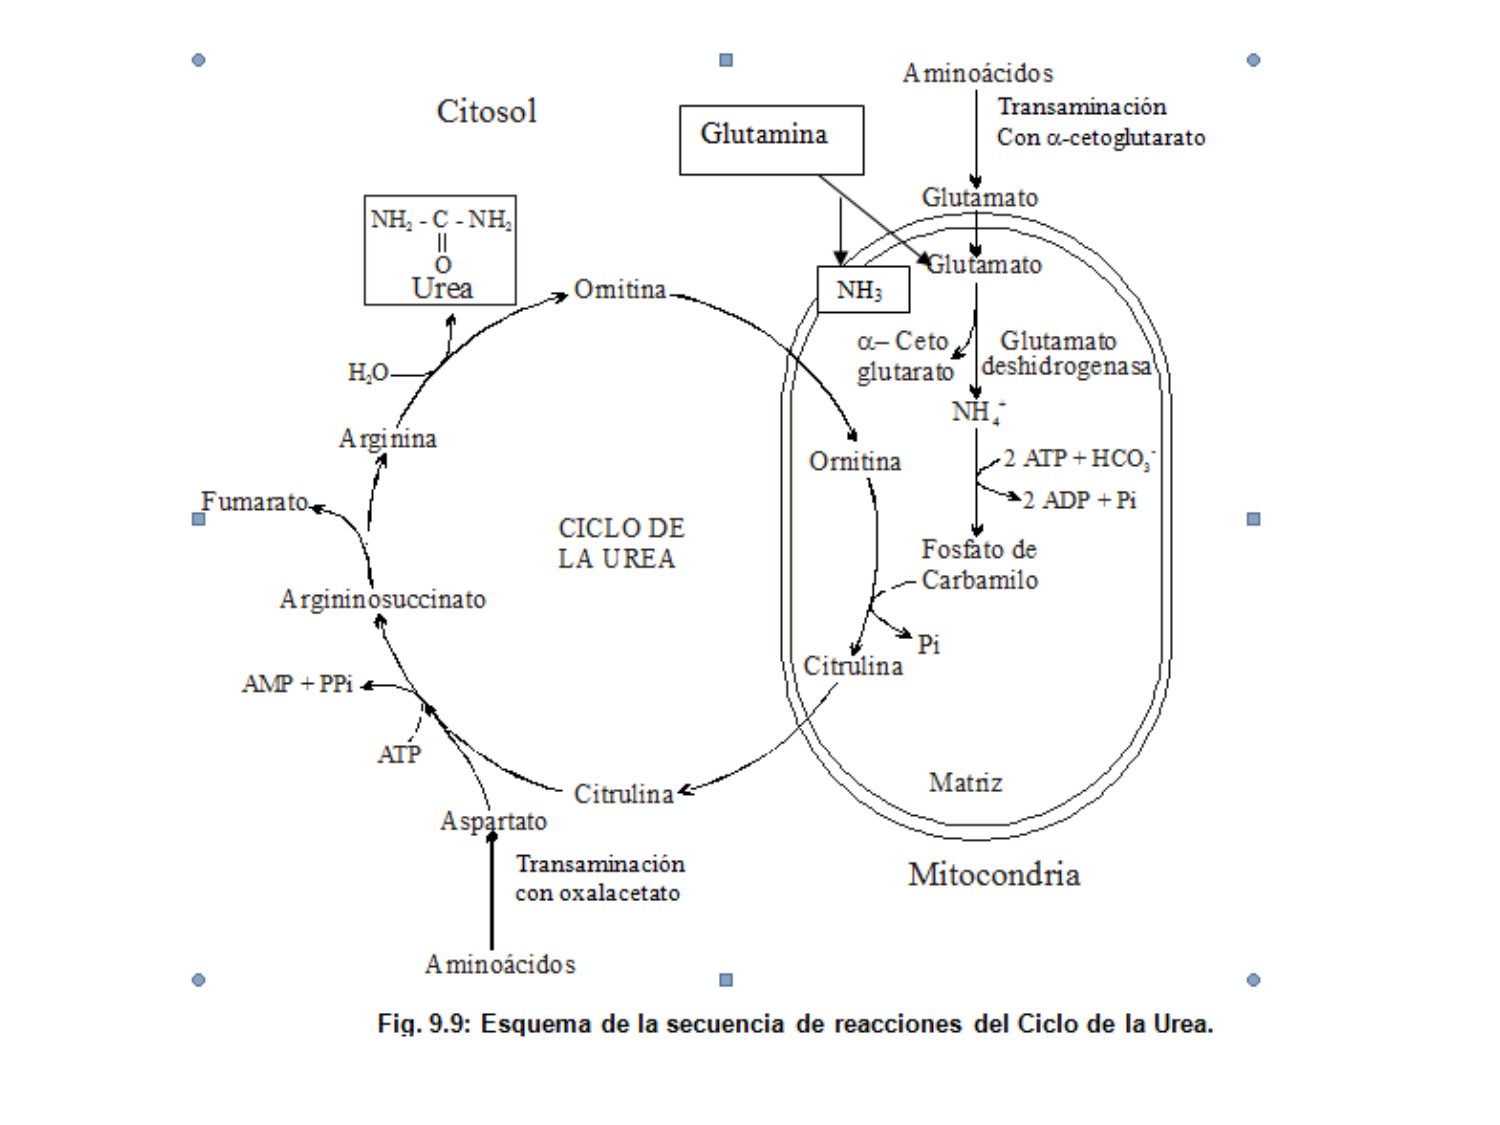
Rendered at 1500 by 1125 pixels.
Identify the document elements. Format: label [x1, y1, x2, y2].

picture [135, 26, 1341, 1078]
